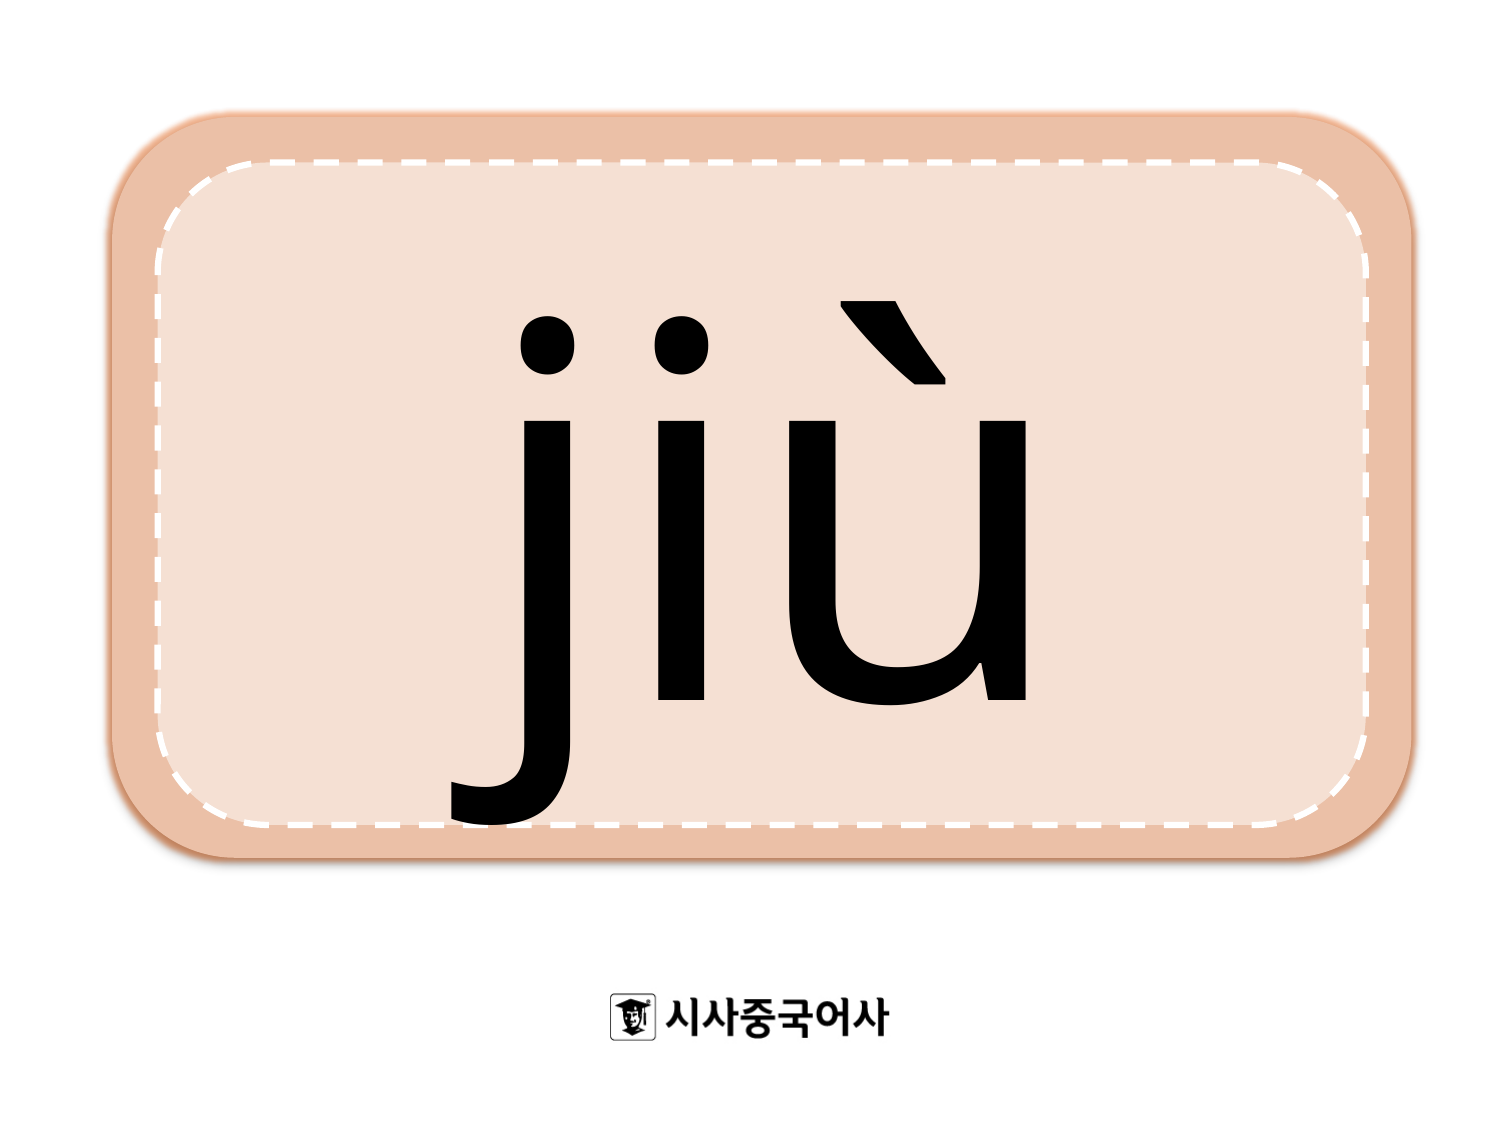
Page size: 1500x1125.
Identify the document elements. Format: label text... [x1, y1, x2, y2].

picture [602, 987, 898, 1047]
text_box jiù [171, 160, 1380, 824]
